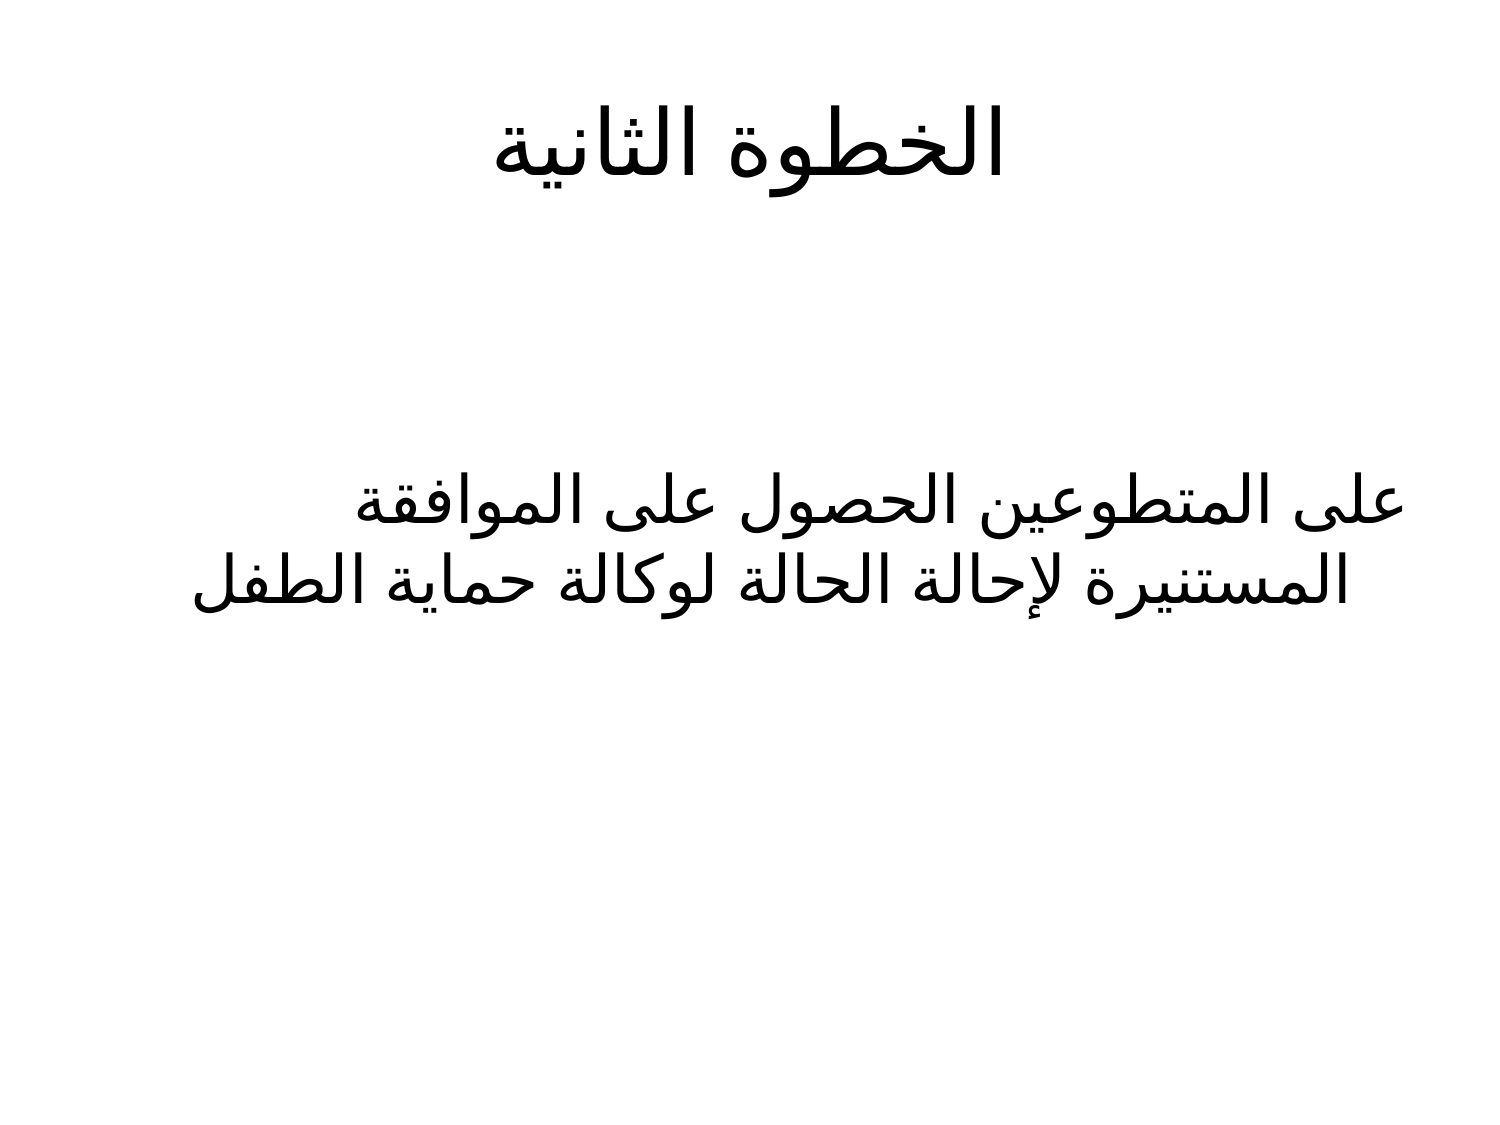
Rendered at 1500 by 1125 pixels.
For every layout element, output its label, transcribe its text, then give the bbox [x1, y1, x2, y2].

list على المتطوعين الحصول على الموافقة المستنيرة لإحالة الحالة لوكالة حماية الطفل [75, 262, 1425, 1005]
title الخطوة الثانية [75, 45, 1425, 233]
